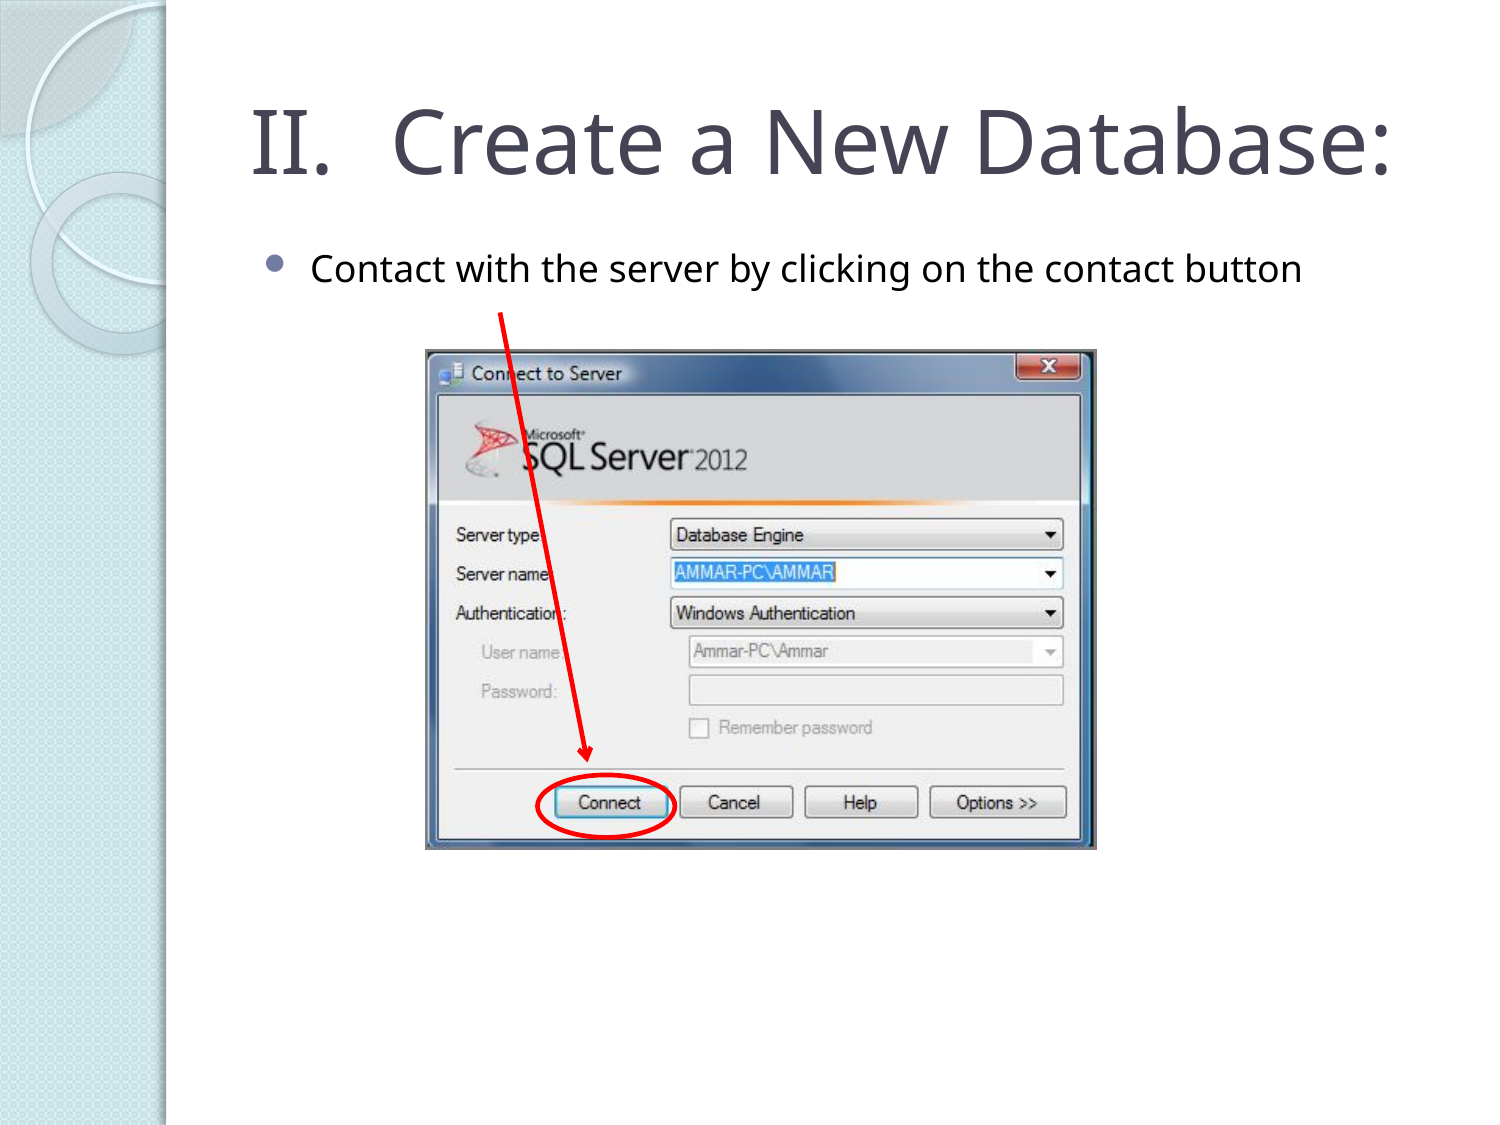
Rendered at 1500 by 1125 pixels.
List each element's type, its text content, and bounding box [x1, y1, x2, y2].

picture [424, 349, 1098, 851]
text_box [499, 312, 588, 763]
list Contact with the server by clicking on the contact button [235, 237, 1363, 325]
title Create a New Database: [235, 45, 1466, 233]
